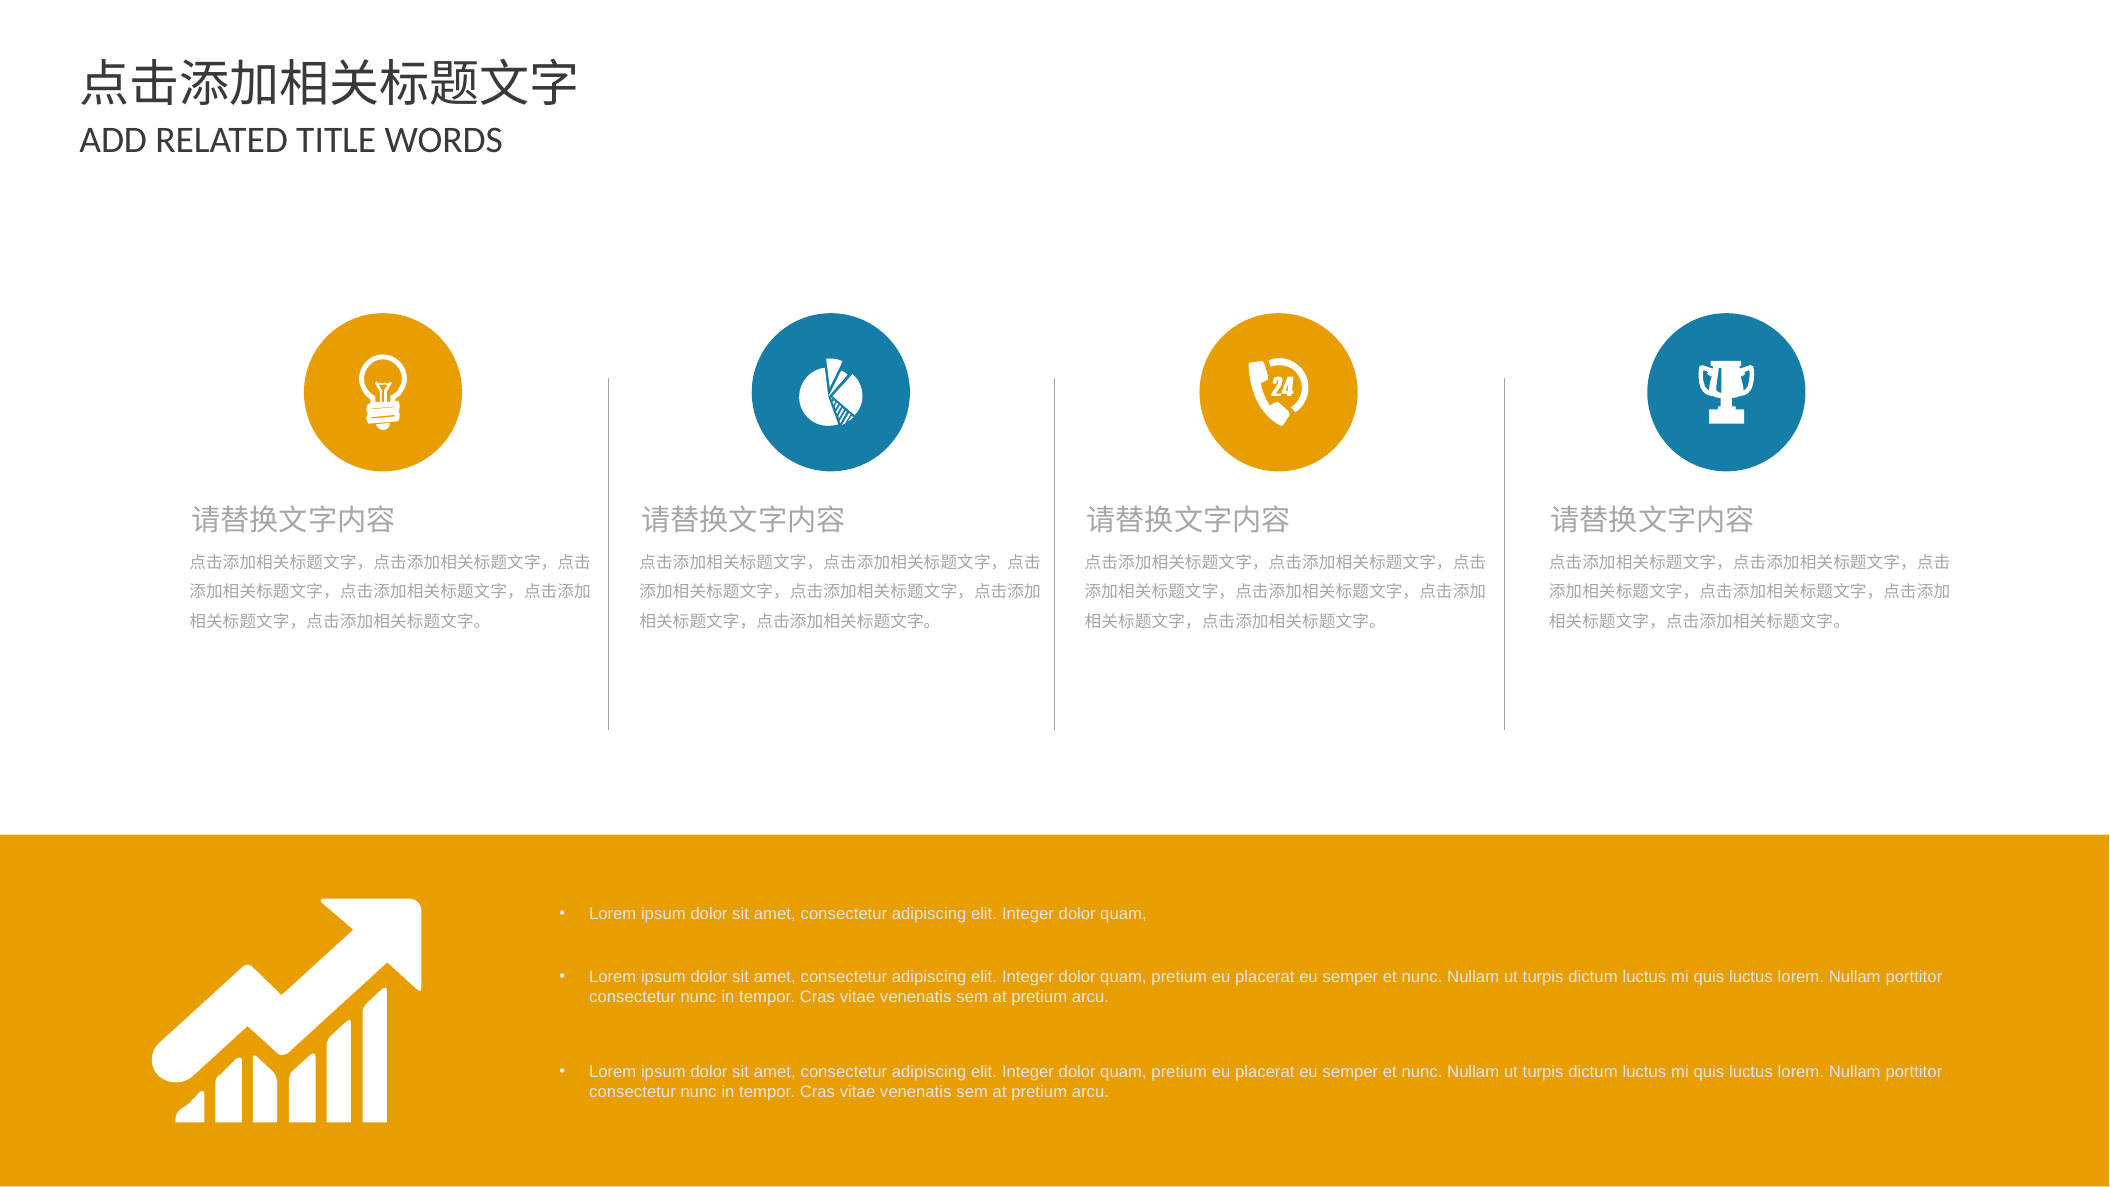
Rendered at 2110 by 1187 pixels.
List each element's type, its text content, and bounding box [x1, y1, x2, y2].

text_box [1647, 313, 1806, 472]
text_box [0, 834, 2110, 1187]
text_box 点击添加相关标题文字，点击添加相关标题文字，点击添加相关标题文字，点击添加相关标题文字，点击添加相关标题文字，点击添加相关标题文字。 [1534, 534, 1970, 639]
text_box ADD RELATED TITLE WORDS [63, 107, 520, 169]
text_box 请替换文字内容 [1070, 486, 1470, 545]
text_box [751, 313, 910, 472]
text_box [544, 895, 2026, 1110]
text_box 点击添加相关标题文字 [63, 43, 596, 120]
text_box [149, 898, 422, 1123]
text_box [1199, 313, 1358, 472]
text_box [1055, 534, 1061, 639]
text_box 点击添加相关标题文字，点击添加相关标题文字，点击添加相关标题文字，点击添加相关标题文字，点击添加相关标题文字，点击添加相关标题文字。 [625, 534, 1054, 639]
text_box 请替换文字内容 [175, 486, 574, 545]
text_box 请替换文字内容 [1534, 486, 1934, 545]
text_box 点击添加相关标题文字，点击添加相关标题文字，点击添加相关标题文字，点击添加相关标题文字，点击添加相关标题文字，点击添加相关标题文字。 [1070, 534, 1504, 639]
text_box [303, 313, 463, 472]
text_box 请替换文字内容 [625, 486, 1024, 545]
text_box 点击添加相关标题文字，点击添加相关标题文字，点击添加相关标题文字，点击添加相关标题文字，点击添加相关标题文字，点击添加相关标题文字。 [175, 534, 608, 639]
